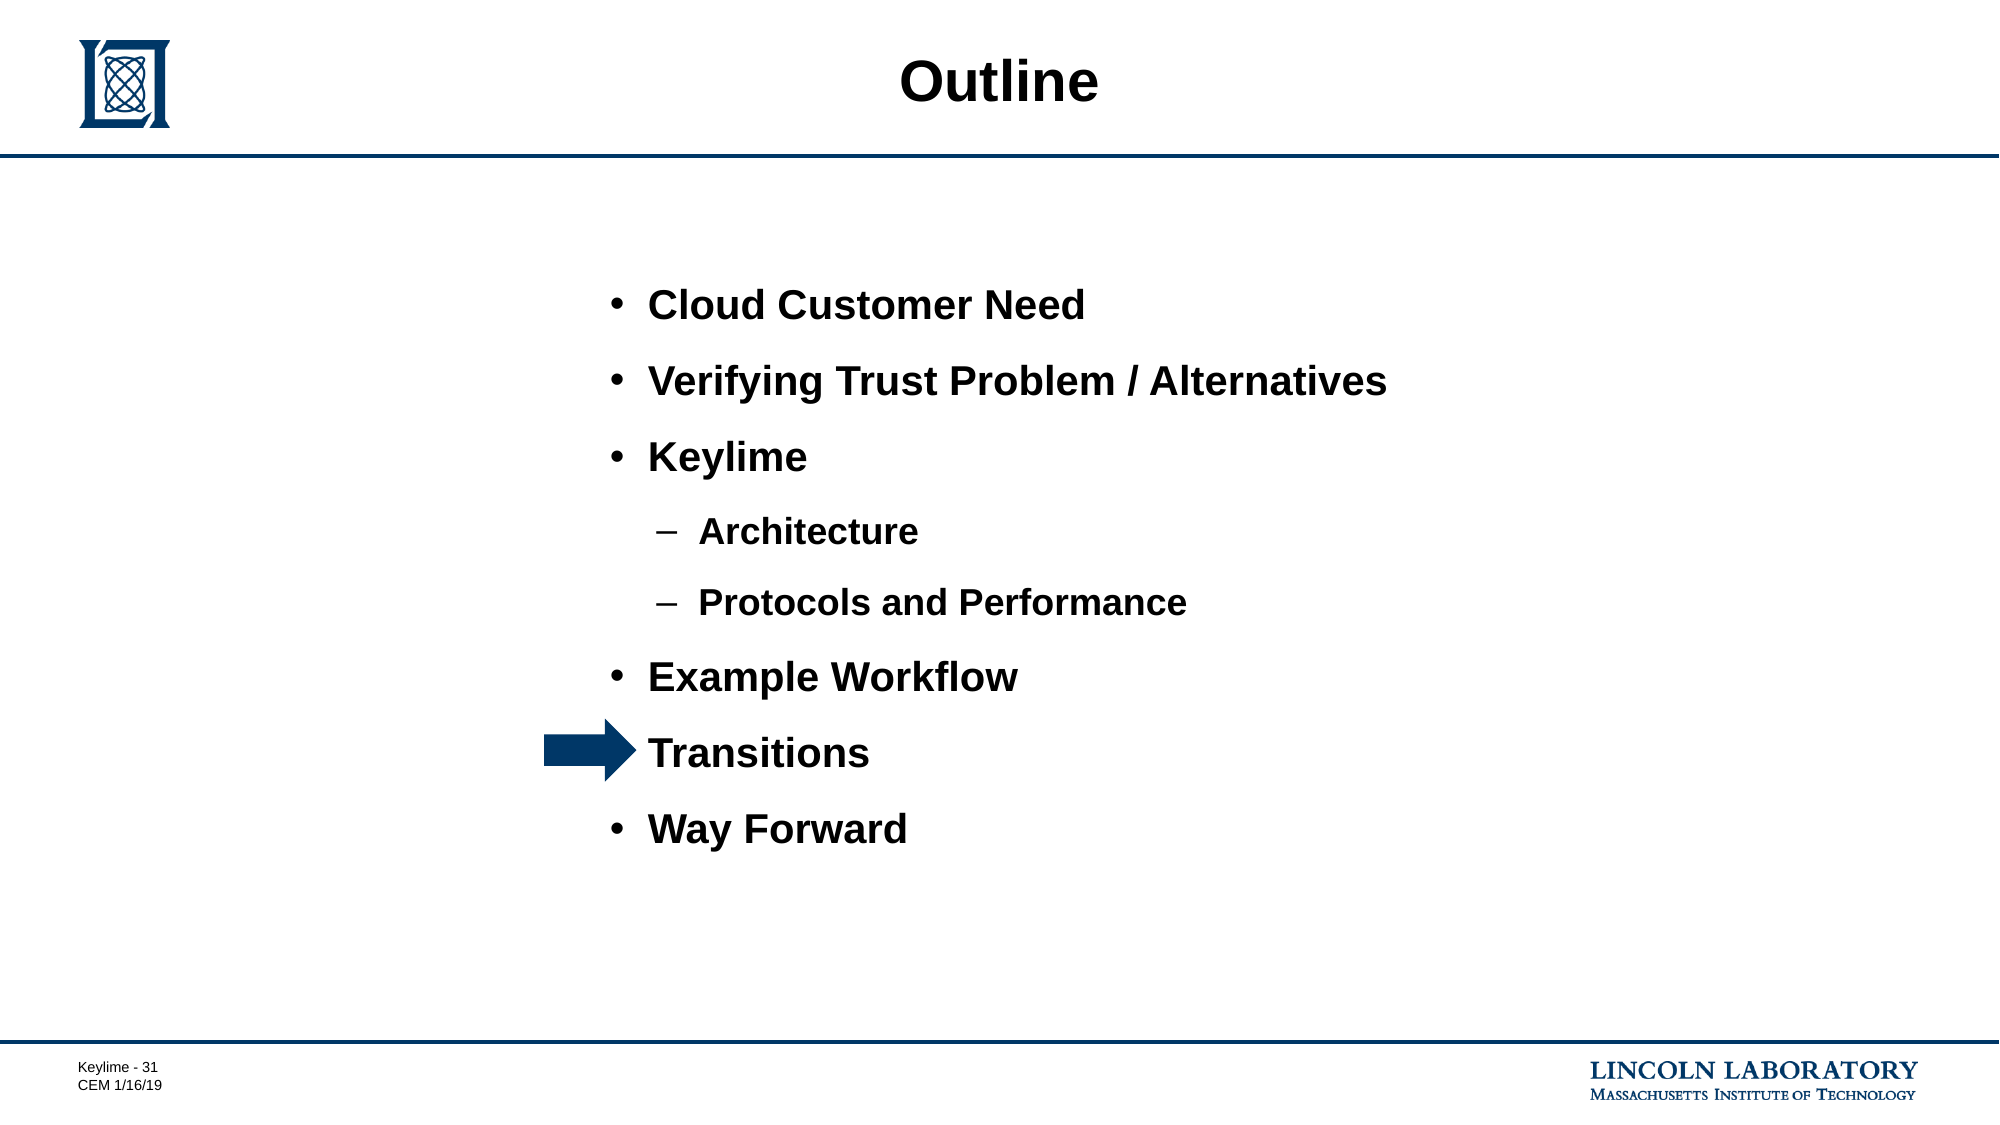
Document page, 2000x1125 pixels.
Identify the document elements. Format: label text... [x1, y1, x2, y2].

picture [79, 40, 170, 128]
picture [1588, 1061, 1918, 1100]
title Outline [205, 16, 1794, 151]
text_box [544, 718, 637, 782]
list Cloud Customer Need Verifying Trust Problem / Alternatives Keylime Architecture Protocols and Performance Example Workflow Transitions Way Forward [103, 275, 1895, 1005]
